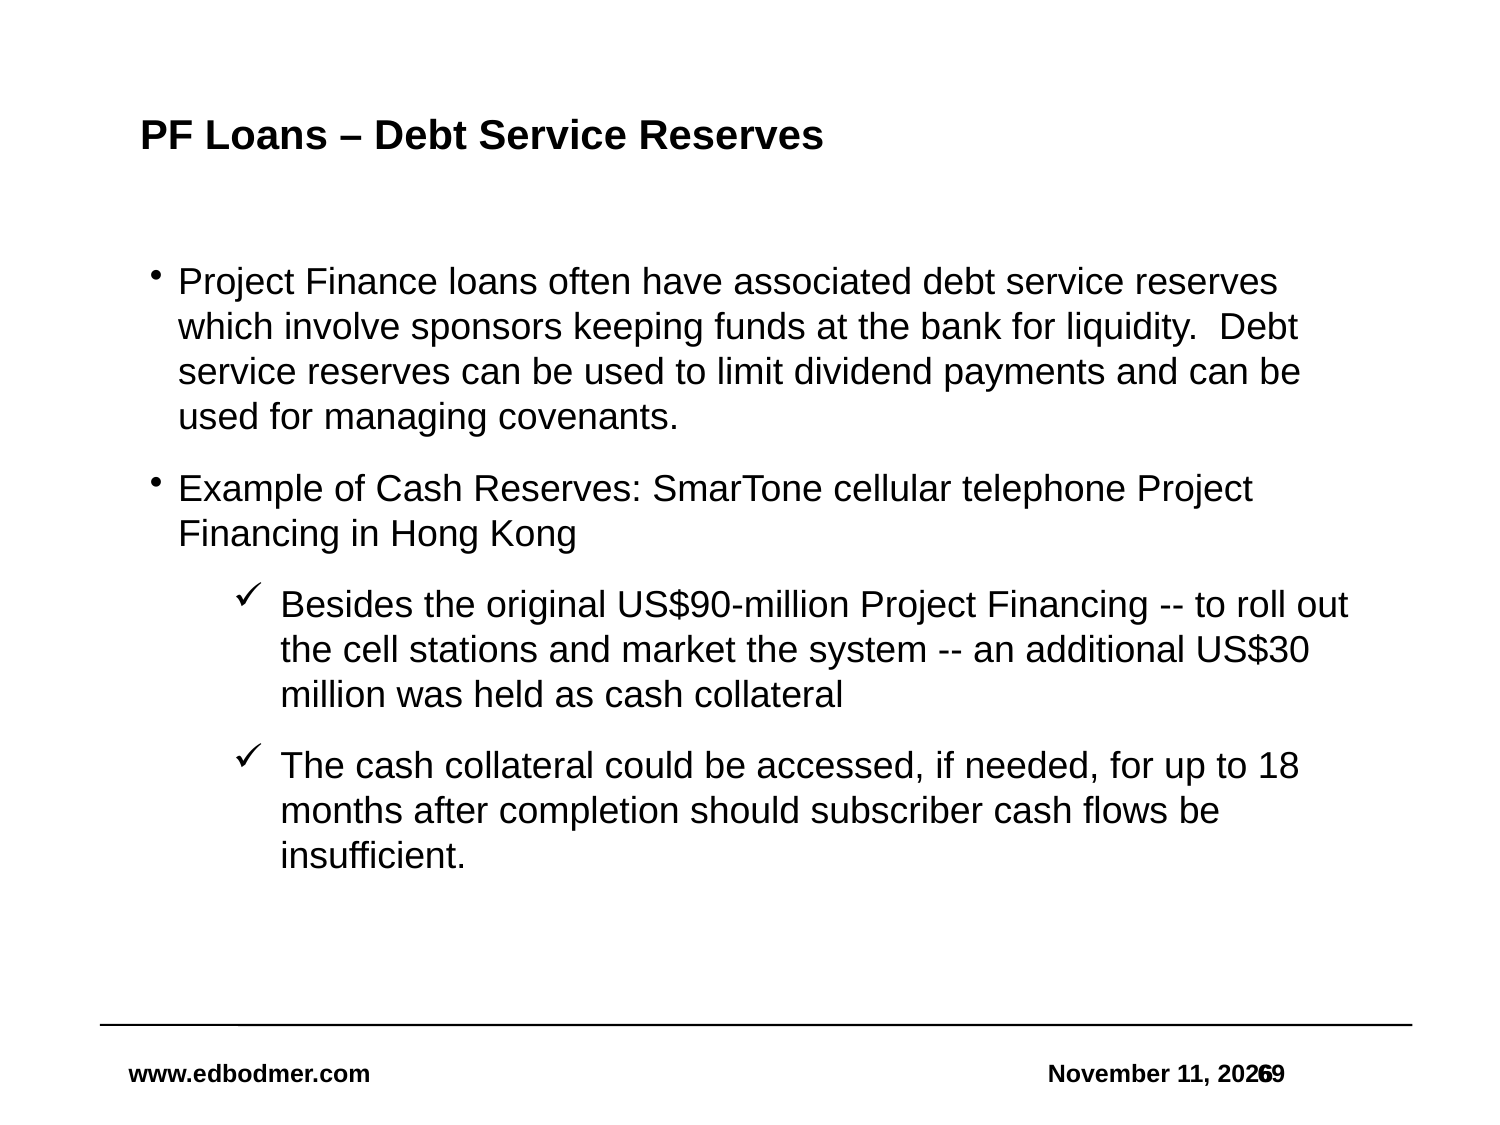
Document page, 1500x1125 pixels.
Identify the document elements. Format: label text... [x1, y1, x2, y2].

title PF Loans – Debt Service Reserves [124, 99, 1288, 226]
list Project Finance loans often have associated debt service reserves which involve sponsors keeping funds at the bank for liquidity. Debt service reserves can be used to limit dividend payments and can be used for managing covenants. Example of Cash Reserves: SmarTone cellular telephone Project Financing in Hong Kong Besides the original US$90-million Project Financing -- to roll out the cell stations and market the system -- an additional US$30 million was held as cash collateral The cash collateral could be accessed, if needed, for up to 18 months after completion should subscriber cash flows be insufficient. [124, 249, 1376, 1001]
